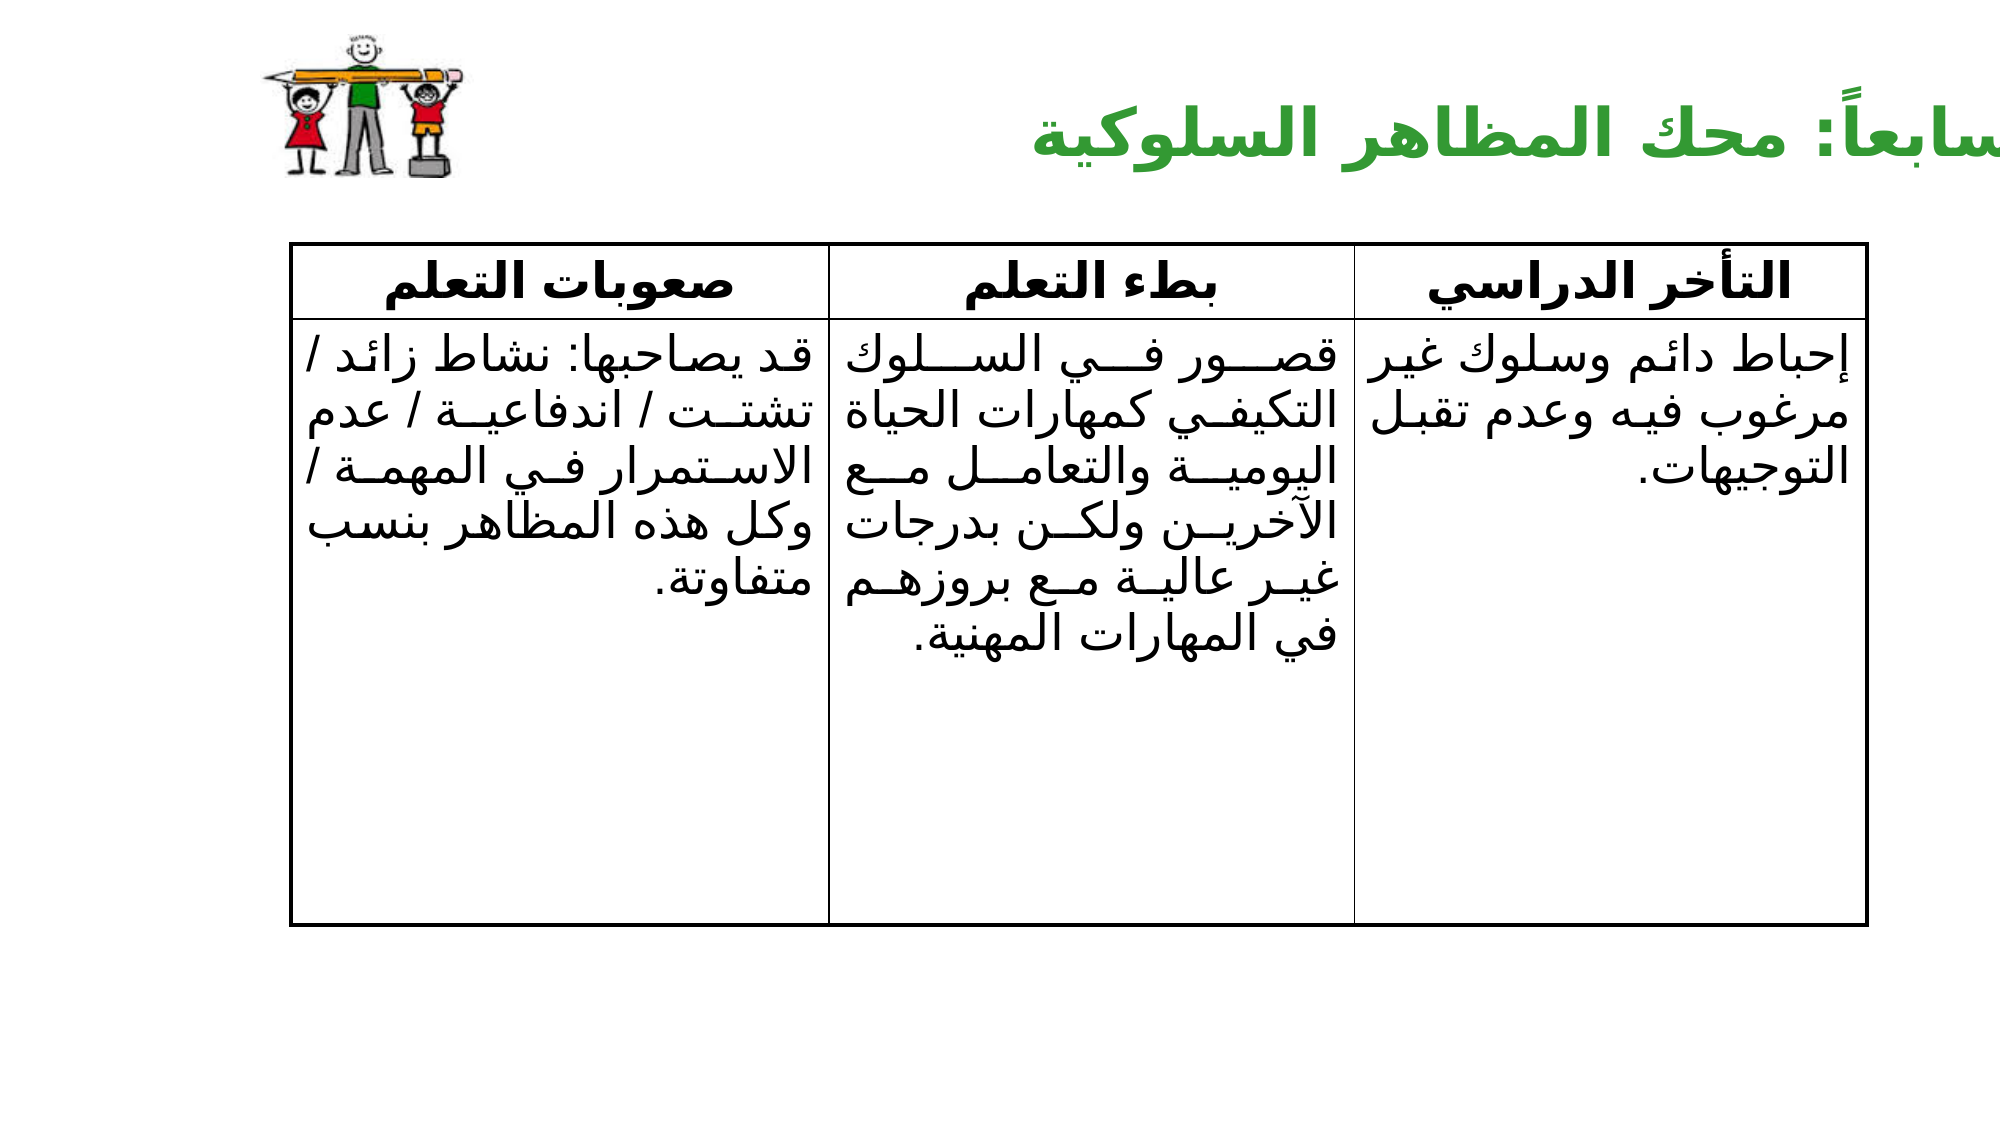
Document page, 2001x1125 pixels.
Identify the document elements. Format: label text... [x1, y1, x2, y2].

table_cell قصور في السلوك التكيفي كمهارات الحياة اليومية والتعامل مع الآخرين ولكن بدرجات غير عالية مع بروزهم في المهارات المهنية. [830, 320, 1354, 923]
table_cell إحباط دائم وسلوك غير مرغوب فيه وعدم تقبل التوجيهات. [1355, 320, 1865, 923]
text_box سابعاً: محك المظاهر السلوكية [1015, 82, 2000, 177]
table_cell قد يصاحبها: نشاط زائد / تشتت / اندفاعية / عدم الاستمرار في المهمة / وكل هذه المظاهر بنسب متفاوتة. [293, 320, 828, 923]
picture [260, 34, 474, 179]
table_header بطء التعلم [830, 246, 1354, 318]
table_header صعوبات التعلم [293, 246, 828, 318]
table_header التأخر الدراسي [1355, 246, 1865, 318]
